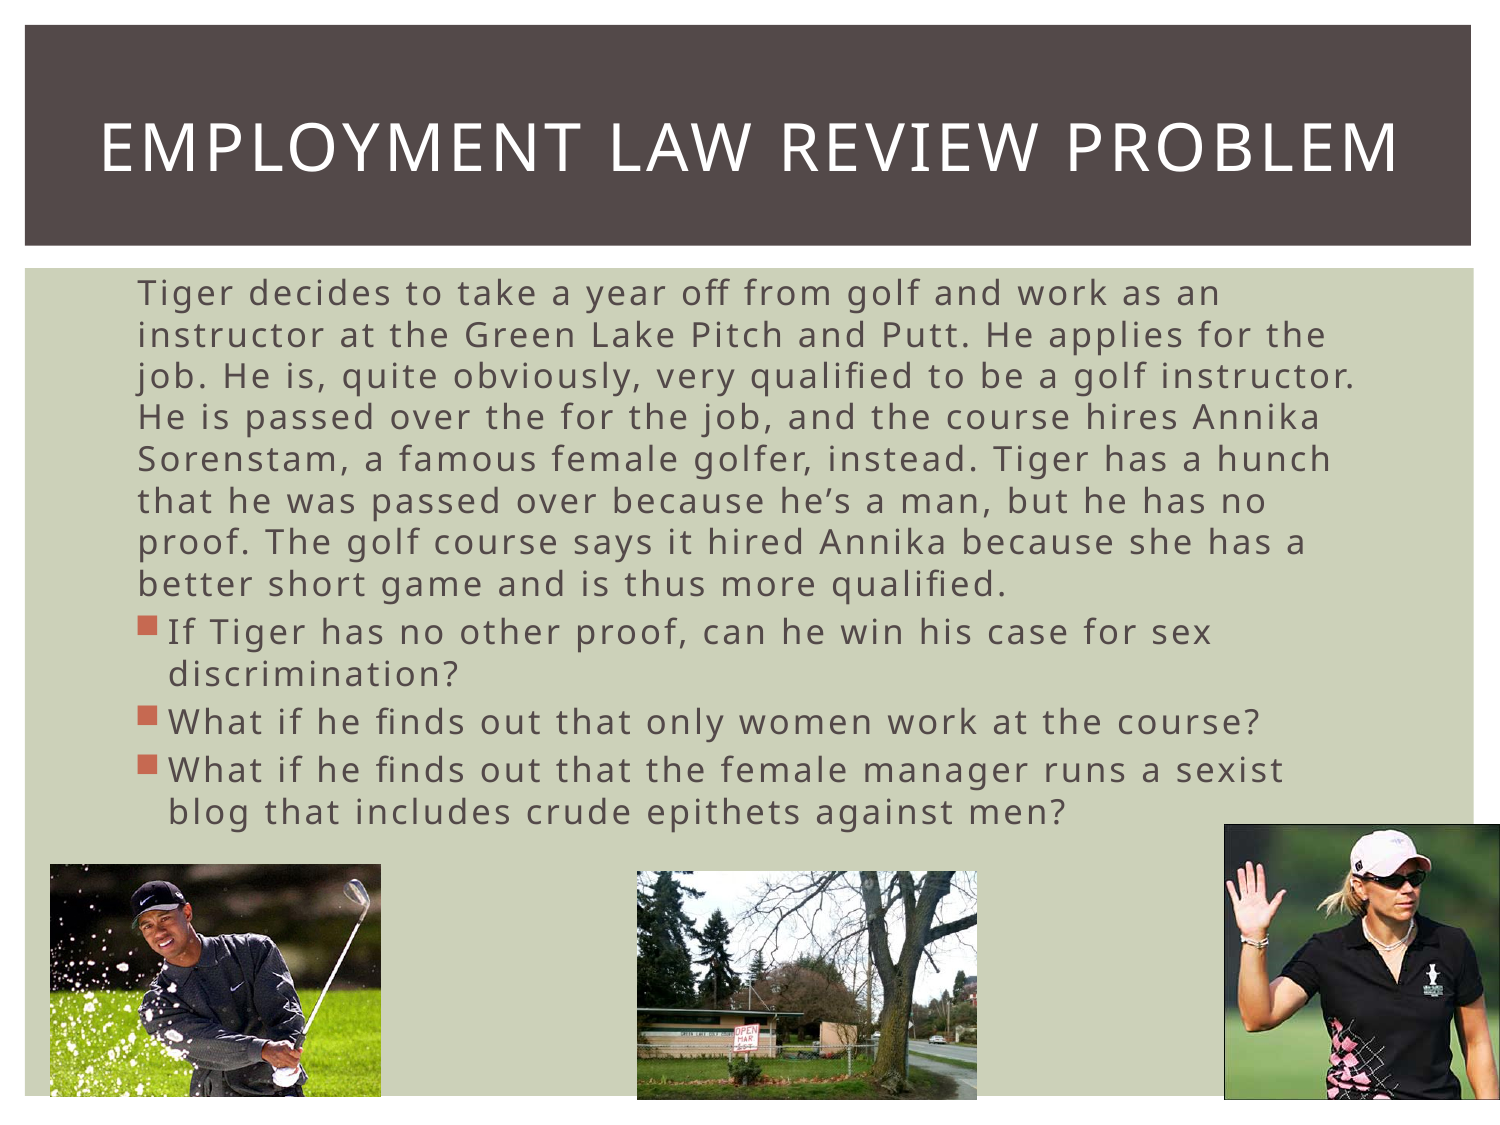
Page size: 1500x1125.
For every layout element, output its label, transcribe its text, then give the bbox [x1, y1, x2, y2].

picture [637, 871, 977, 1101]
list Tiger decides to take a year off from golf and work as an instructor at the Green Lake Pitch and Putt. He applies for the job. He is, quite obviously, very qualified to be a golf instructor. He is passed over the for the job, and the course hires Annika Sorenstam, a famous female golfer, instead. Tiger has a hunch that he was passed over because he’s a man, but he has no proof. The golf course says it hired Annika because she has a better short game and is thus more qualified. If Tiger has no other proof, can he win his case for sex discrimination? What if he finds out that only women work at the course? What if he finds out that the female manager runs a sexist blog that includes crude epithets against men? [112, 263, 1388, 876]
picture [1224, 824, 1500, 1101]
picture [49, 864, 382, 1097]
title Employment law review problem [62, 58, 1438, 232]
